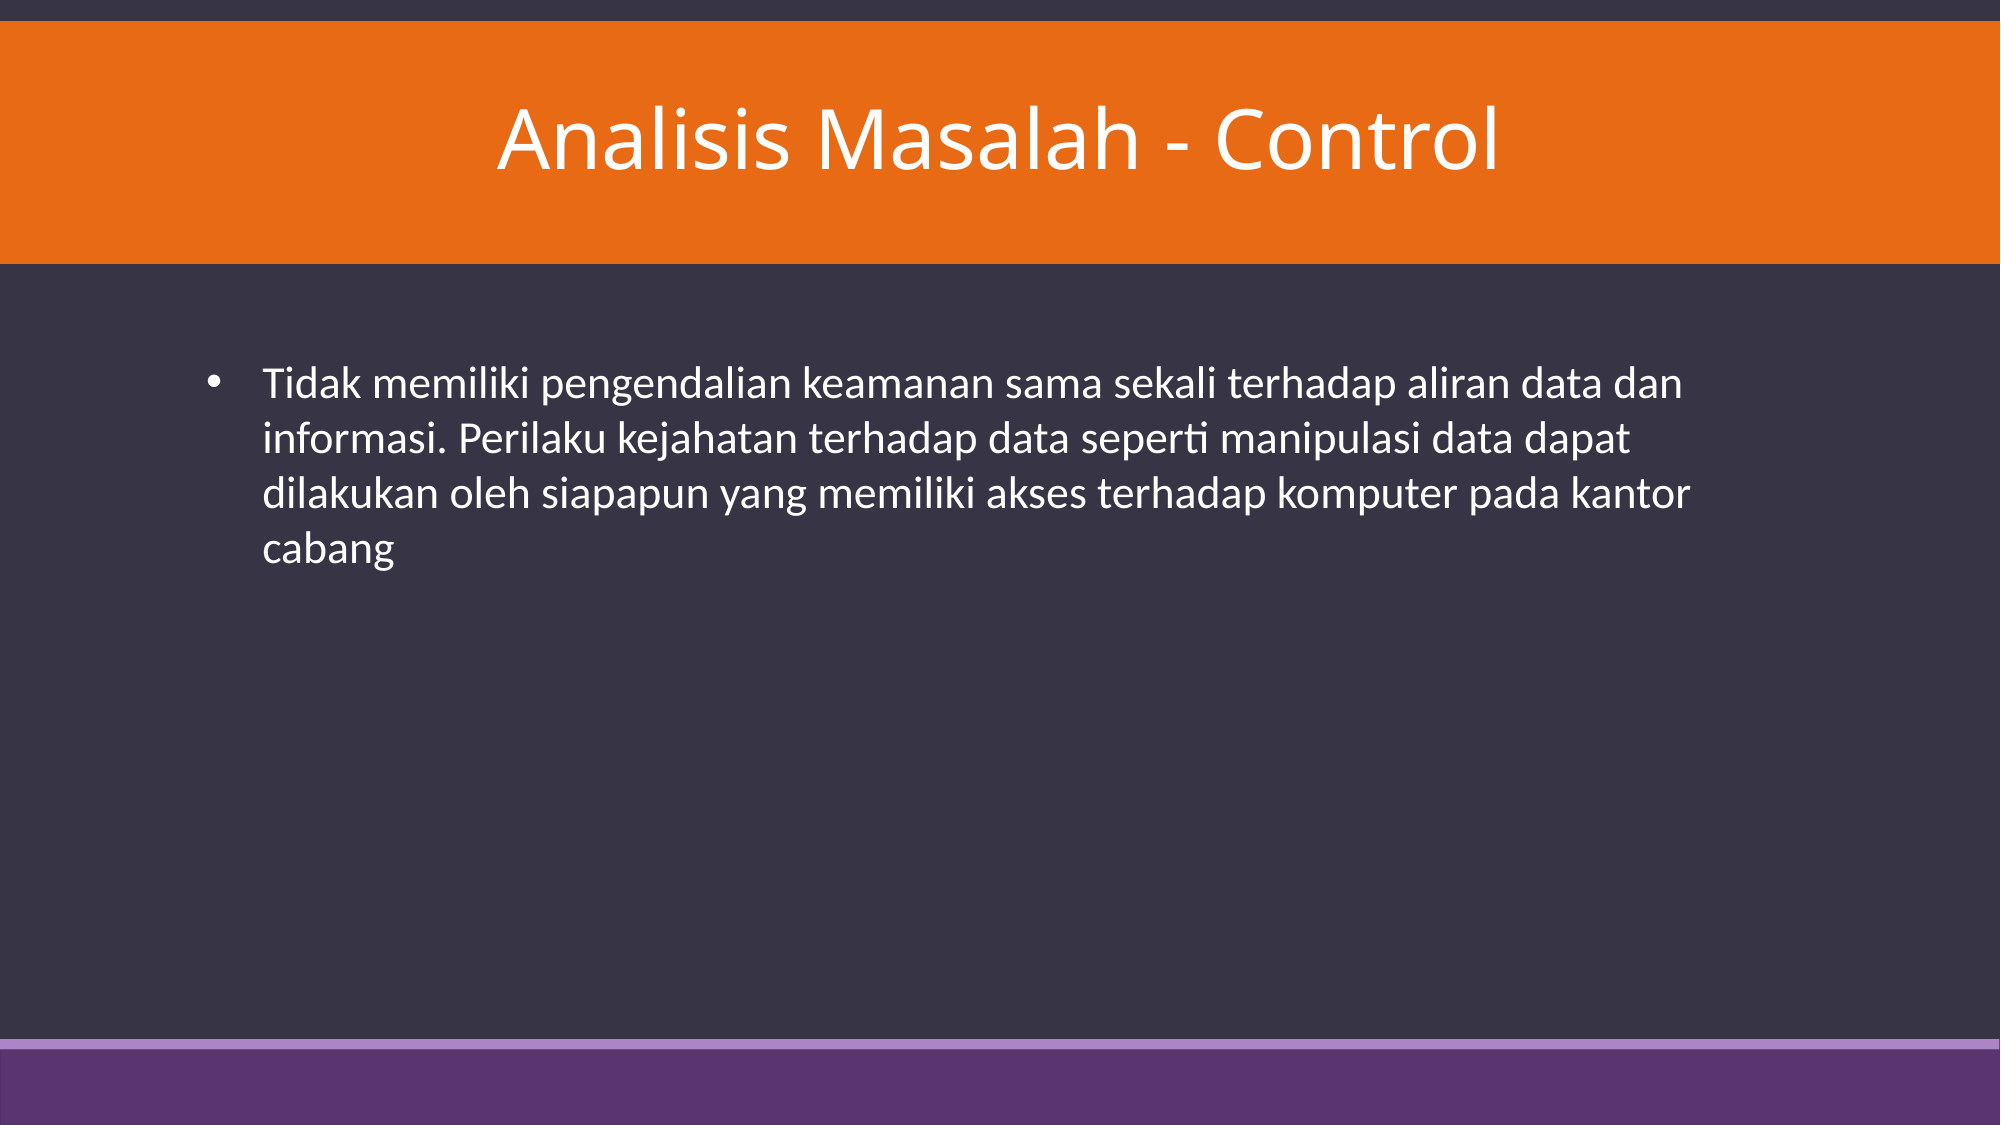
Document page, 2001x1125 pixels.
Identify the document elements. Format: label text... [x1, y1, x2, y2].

picture [0, 21, 2000, 265]
text_box Tidak memiliki pengendalian keamanan sama sekali terhadap aliran data dan informasi. Perilaku kejahatan terhadap data seperti manipulasi data dapat dilakukan oleh siapapun yang memiliki akses terhadap komputer pada kantor cabang [191, 345, 1776, 641]
